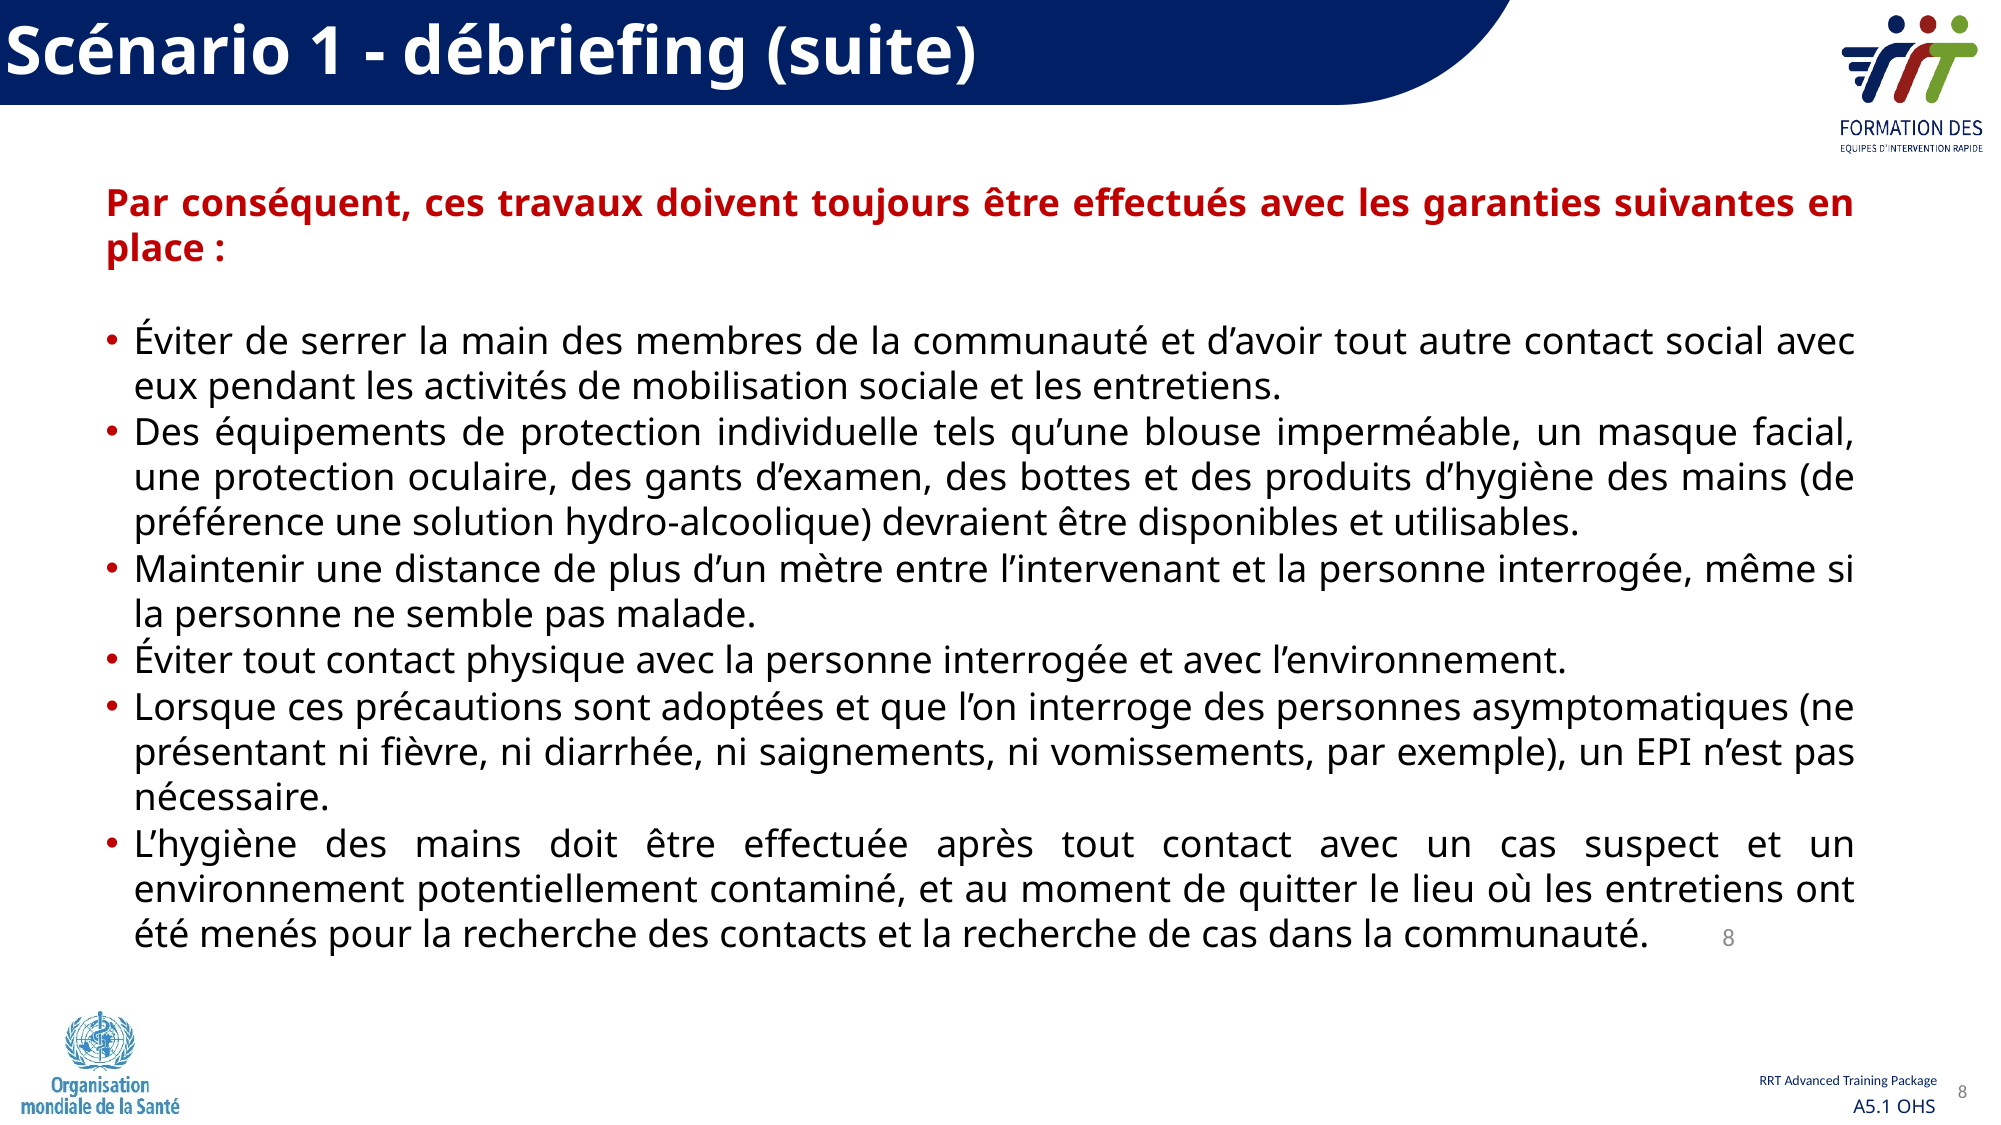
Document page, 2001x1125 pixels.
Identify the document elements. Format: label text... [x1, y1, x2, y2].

list Par conséquent, ces travaux doivent toujours être effectués avec les garanties suivantes en place : Éviter de serrer la main des membres de la communauté et d’avoir tout autre contact social avec eux pendant les activités de mobilisation sociale et les entretiens. Des équipements de protection individuelle tels qu’une blouse imperméable, un masque facial, une protection oculaire, des gants d’examen, des bottes et des produits d’hygiène des mains (de préférence une solution hydro-alcoolique) devraient être disponibles et utilisables. Maintenir une distance de plus d’un mètre entre l’intervenant et la personne interrogée, même si la personne ne semble pas malade. Éviter tout contact physique avec la personne interrogée et avec l’environnement. Lorsque ces précautions sont adoptées et que l’on interroge des personnes asymptomatiques (ne présentant ni fièvre, ni diarrhée, ni saignements, ni vomissements, par exemple), un EPI n’est pas nécessaire. L’hygiène des mains doit être effectuée après tout contact avec un cas suspect et un environnement potentiellement contaminé, et au moment de quitter le lieu où les entretiens ont été menés pour la recherche des contacts et la recherche de cas dans la communauté. [99, 173, 1863, 937]
slide_number 8 [1706, 919, 1750, 954]
picture [20, 1009, 180, 1115]
picture [0, 0, 1533, 105]
picture [1840, 14, 1983, 154]
title Scénario 1 - débriefing (suite) [0, 0, 1338, 101]
